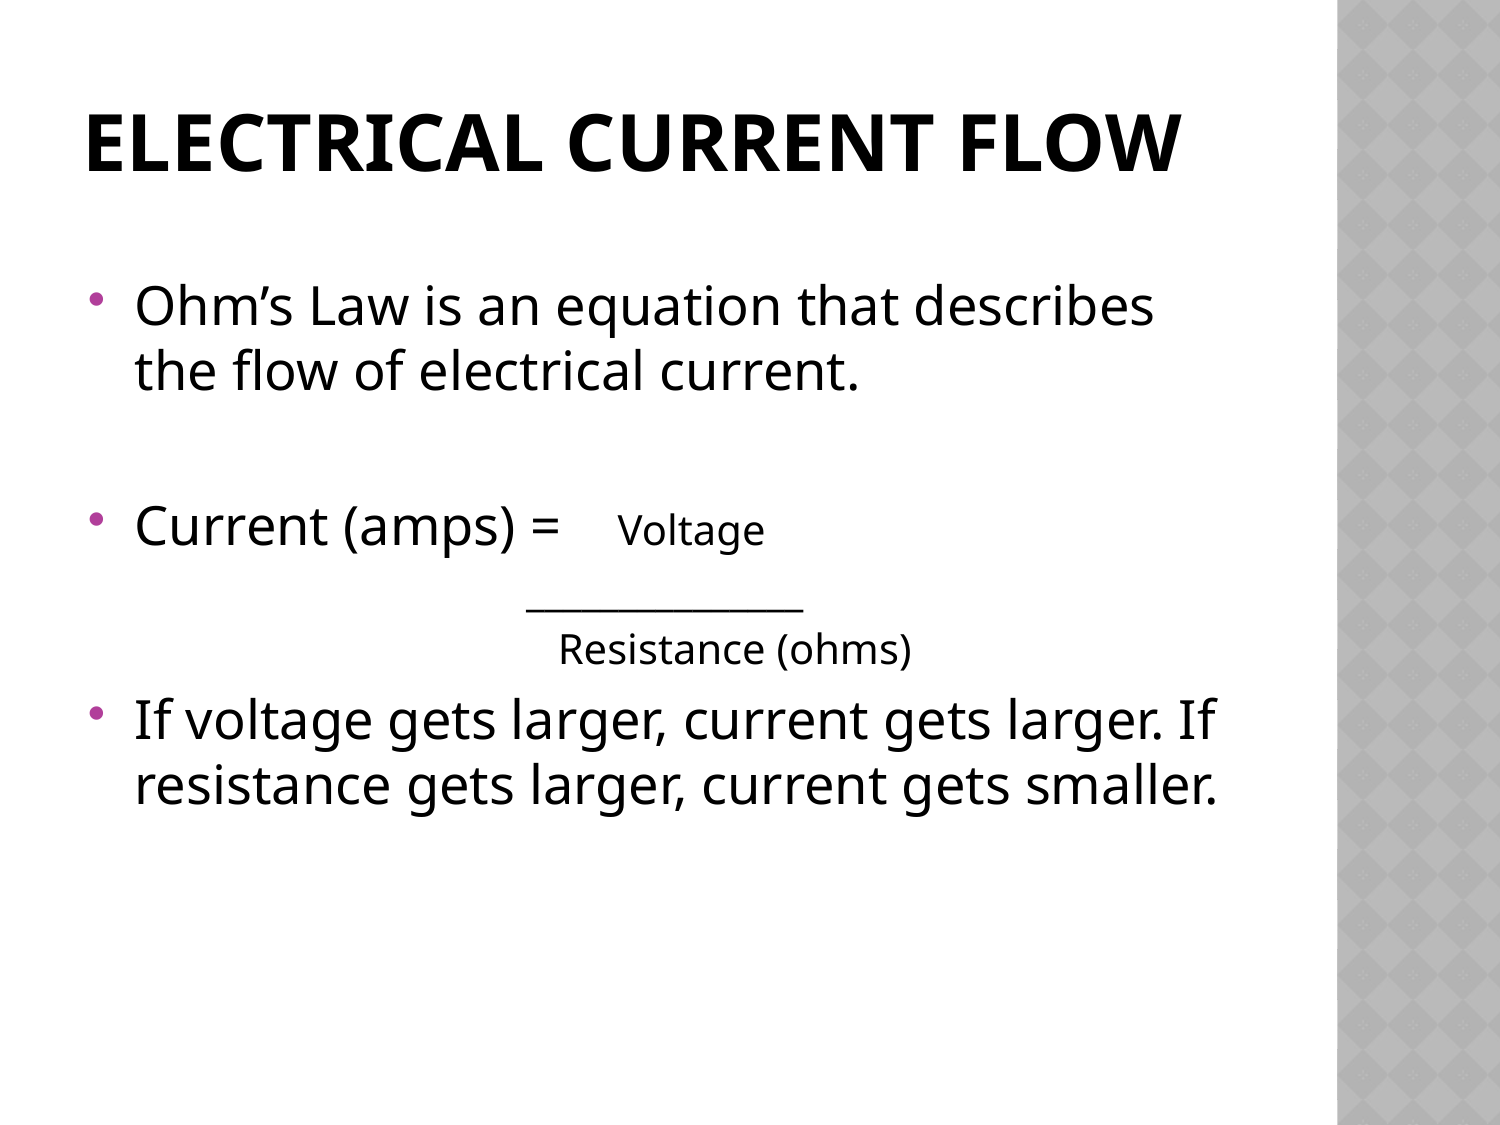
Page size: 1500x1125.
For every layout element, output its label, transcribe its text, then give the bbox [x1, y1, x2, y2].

title Electrical current flow [75, 52, 1200, 188]
list Ohm’s Law is an equation that describes the flow of electrical current. Current (amps) = Voltage _______________ Resistance (ohms) If voltage gets larger, current gets larger. If resistance gets larger, current gets smaller. [75, 264, 1263, 1059]
